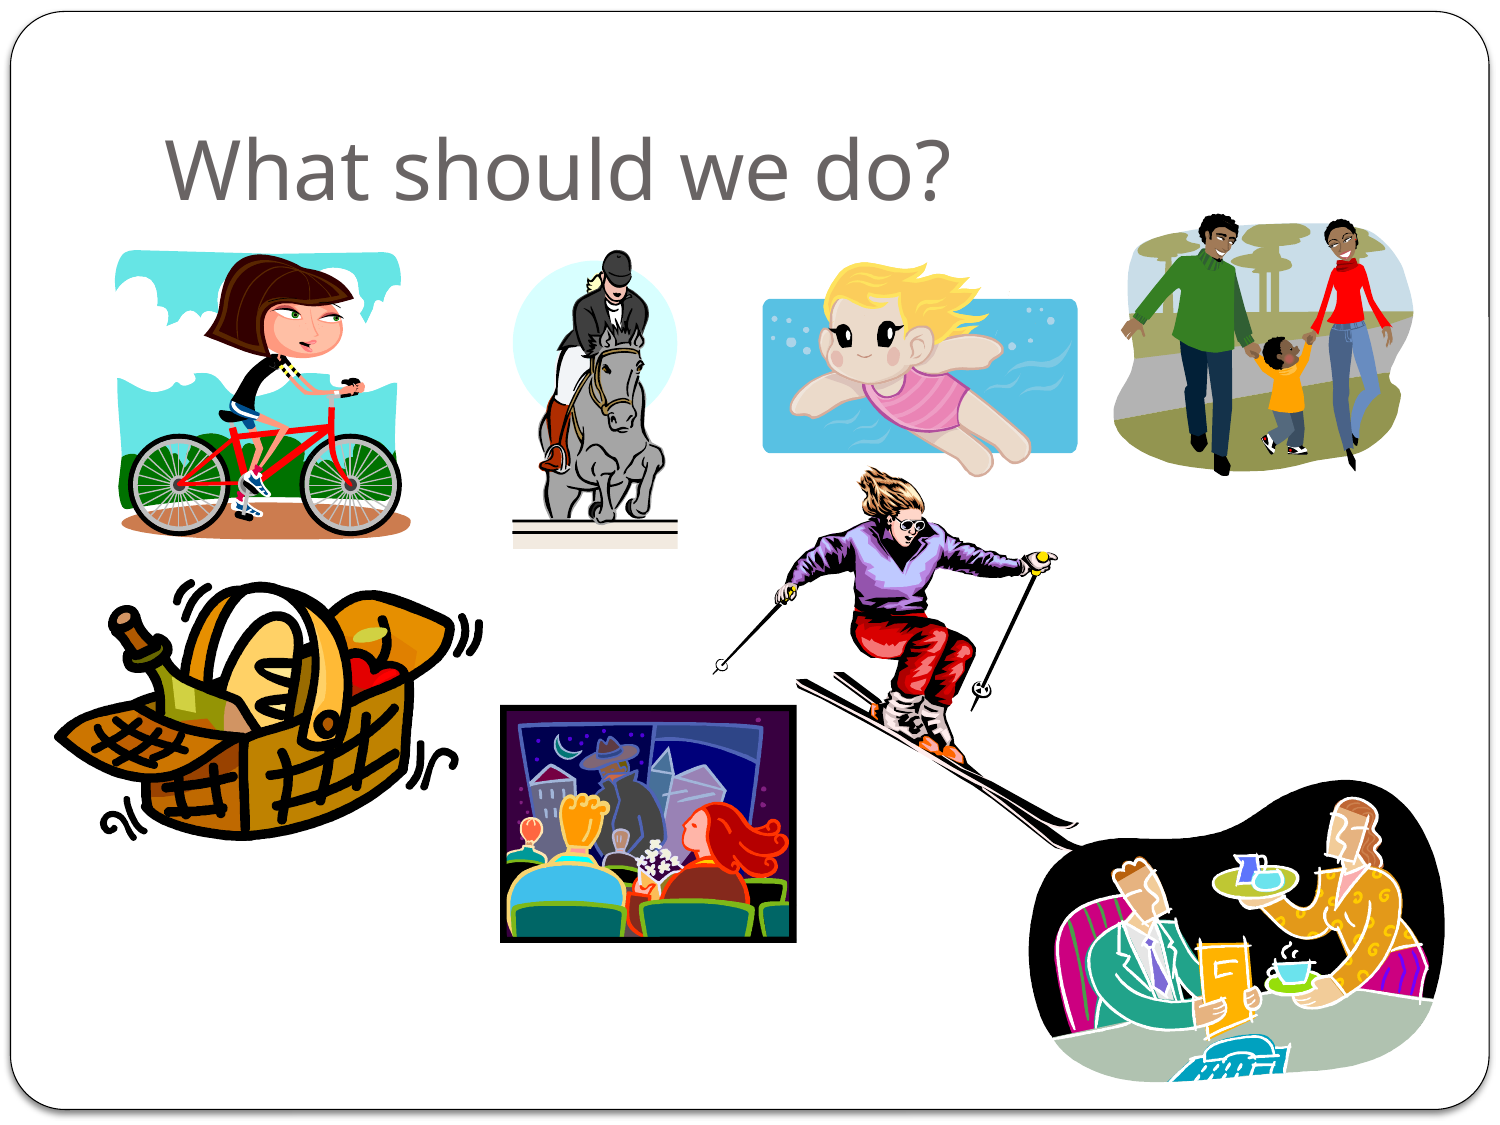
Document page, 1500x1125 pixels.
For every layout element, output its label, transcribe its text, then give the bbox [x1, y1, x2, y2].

picture [499, 262, 1450, 1090]
picture [49, 574, 488, 846]
picture [1112, 212, 1415, 478]
title What should we do? [150, 45, 1425, 233]
picture [112, 249, 411, 540]
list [512, 249, 678, 549]
